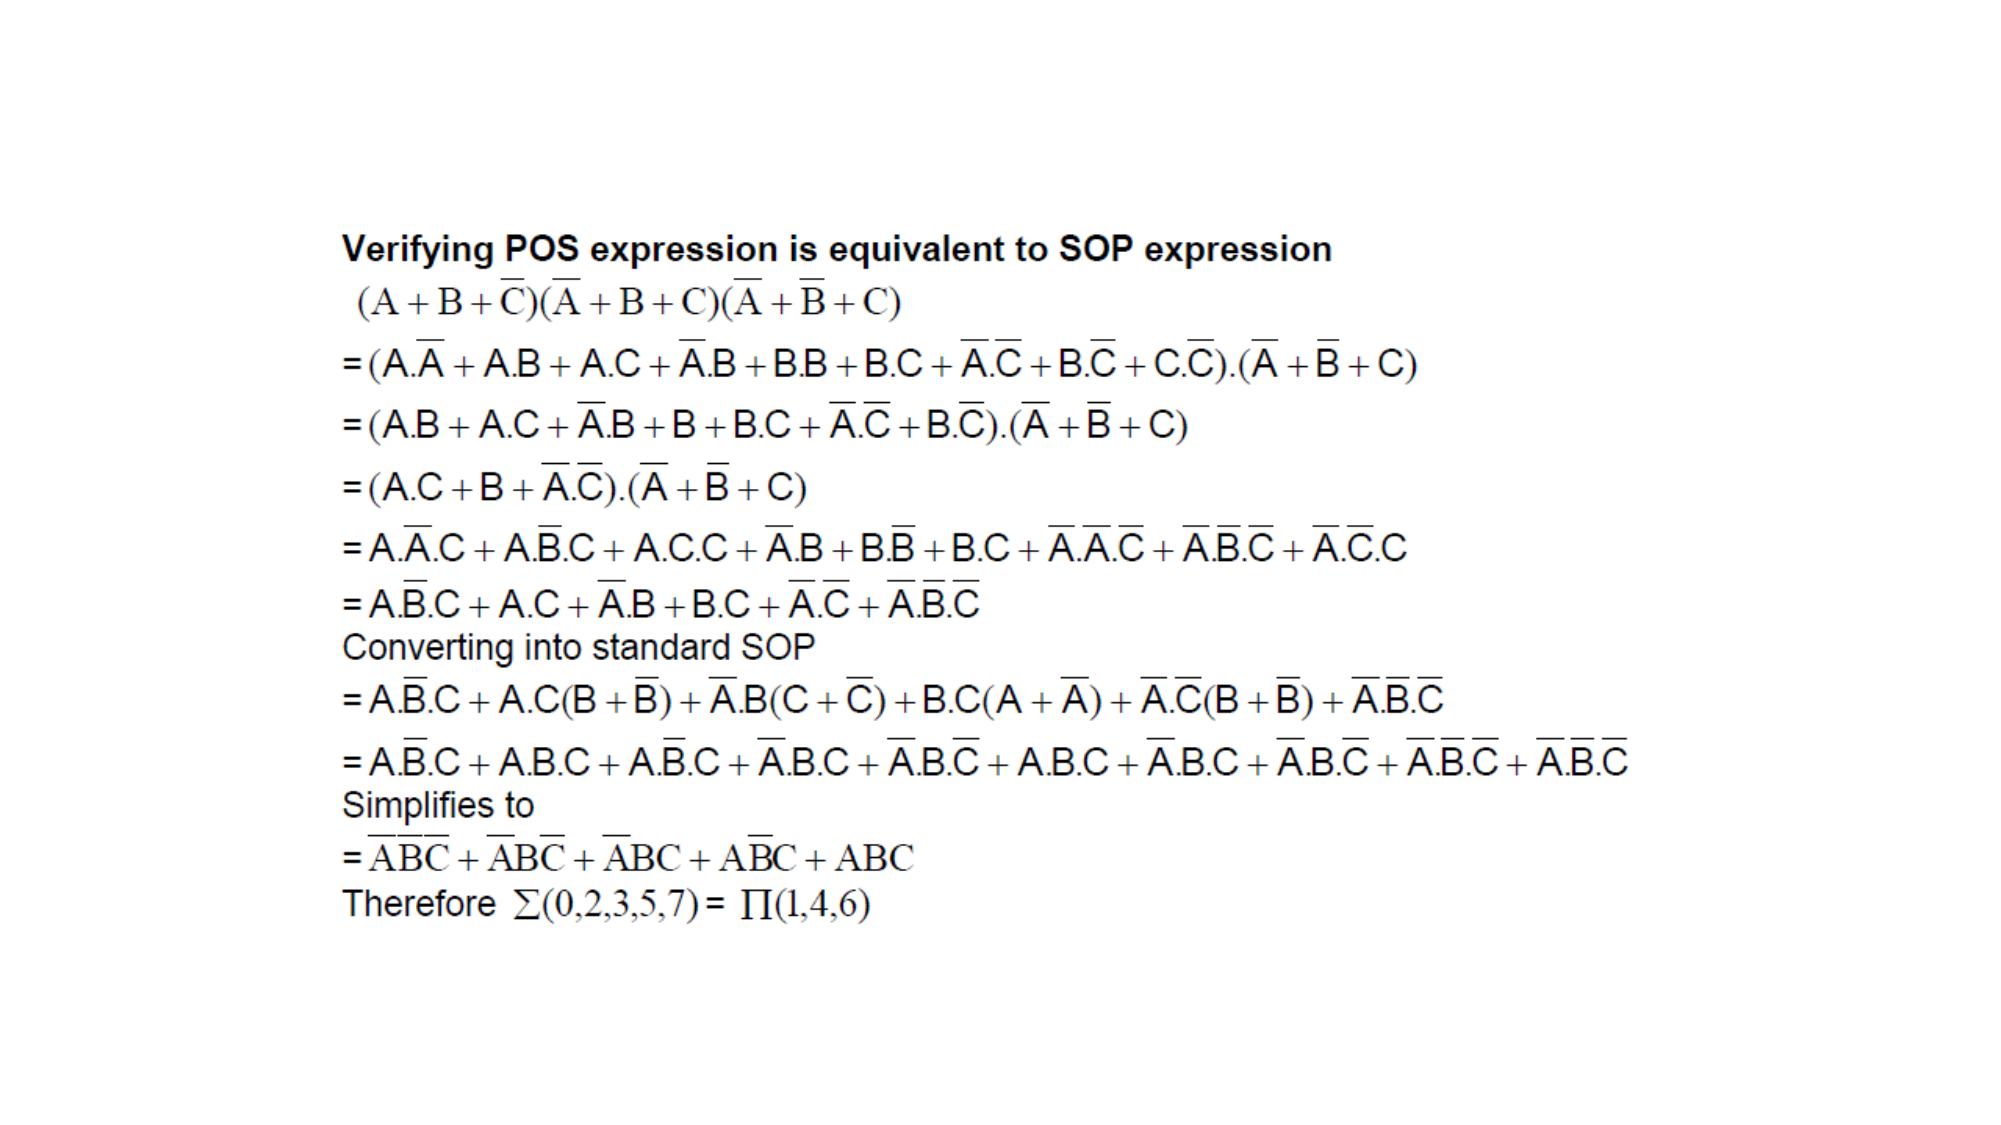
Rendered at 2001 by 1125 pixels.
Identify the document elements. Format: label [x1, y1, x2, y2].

list [318, 191, 1682, 969]
